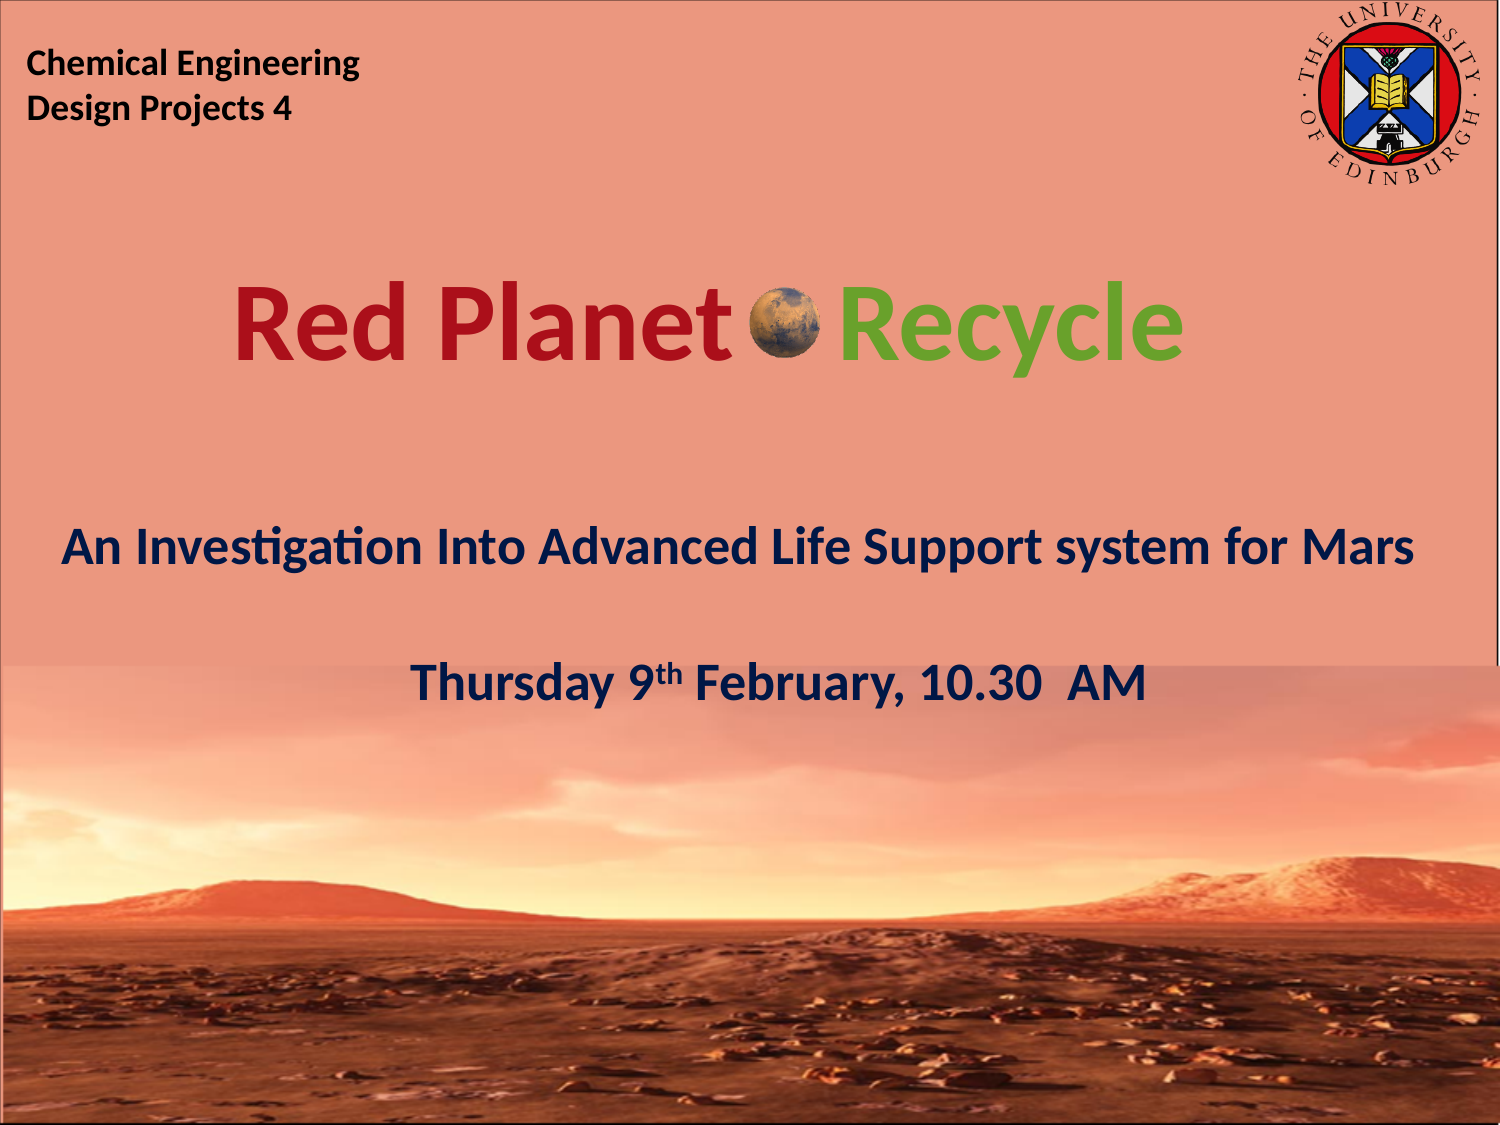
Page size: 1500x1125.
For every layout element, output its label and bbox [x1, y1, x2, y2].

list [0, 0, 1500, 1125]
text_box [226, 241, 1459, 445]
picture [1298, 2, 1480, 185]
